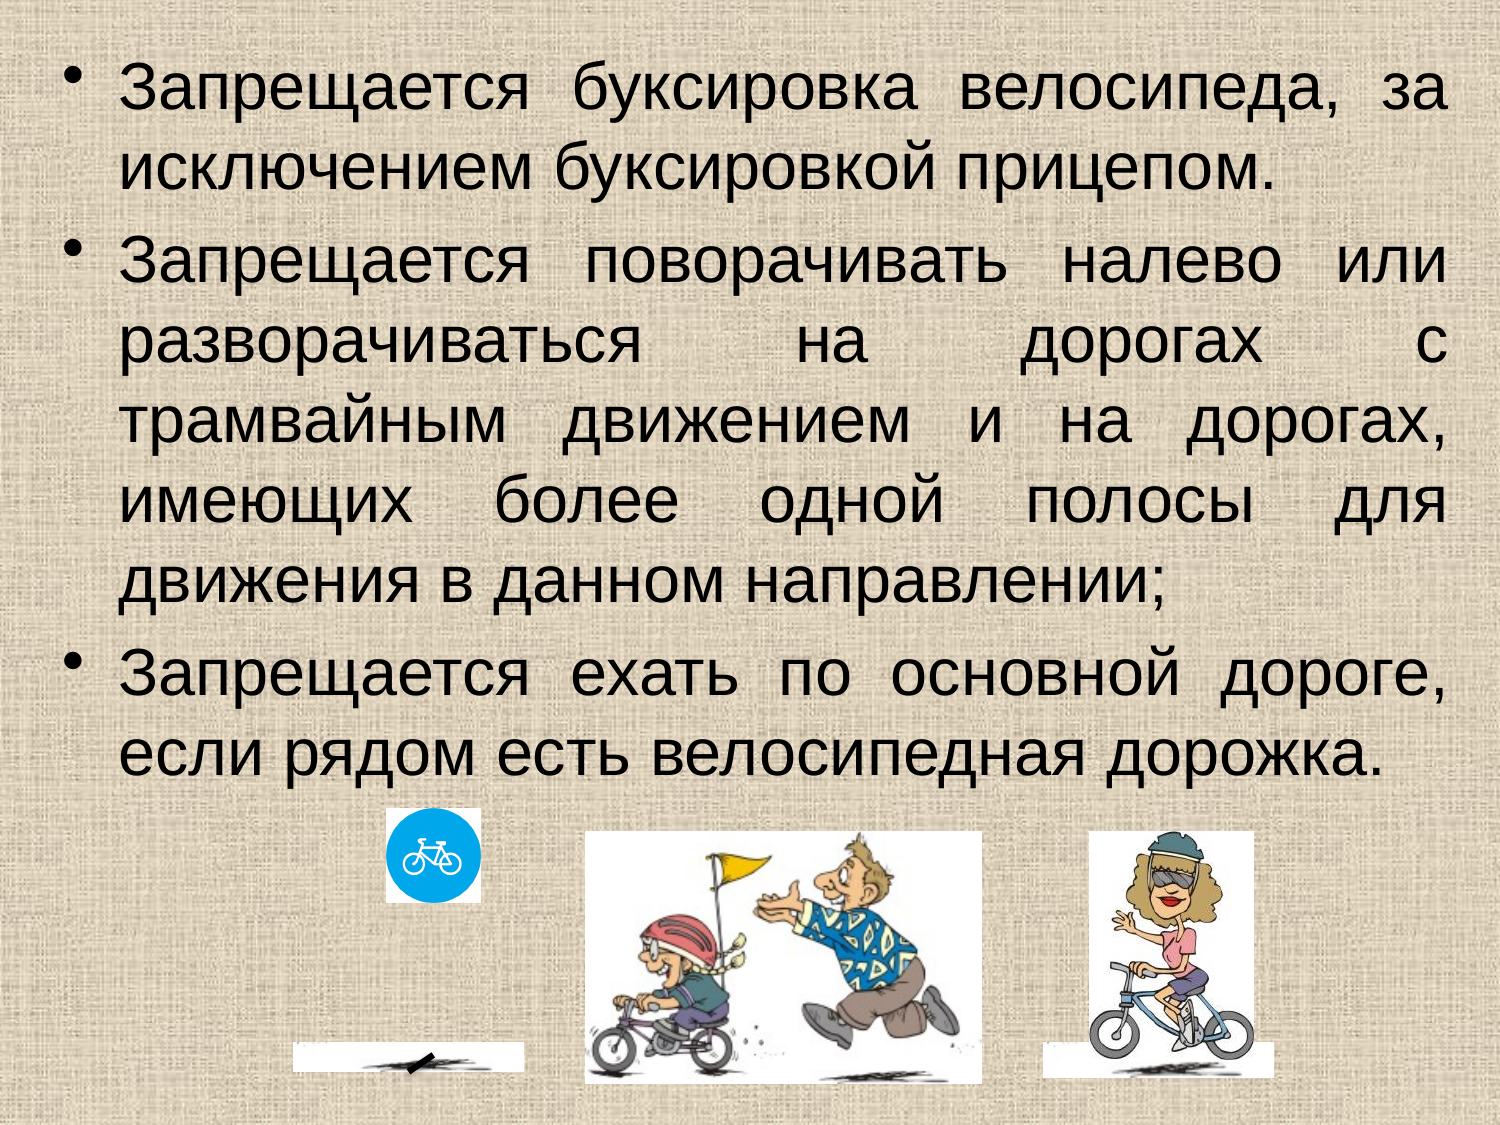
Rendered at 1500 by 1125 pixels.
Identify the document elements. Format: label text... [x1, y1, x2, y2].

list Запрещается буксировка велосипеда, за исключением буксировкой прицепом. Запрещается поворачивать налево или разворачиваться на дорогах с трамвайным движением и на дорогах, имеющих более одной полосы для движения в данном направлении; Запрещается ехать по основной дороге, если рядом есть велосипедная дорожка. [46, 34, 1466, 751]
picture [0, 0, 1500, 1125]
